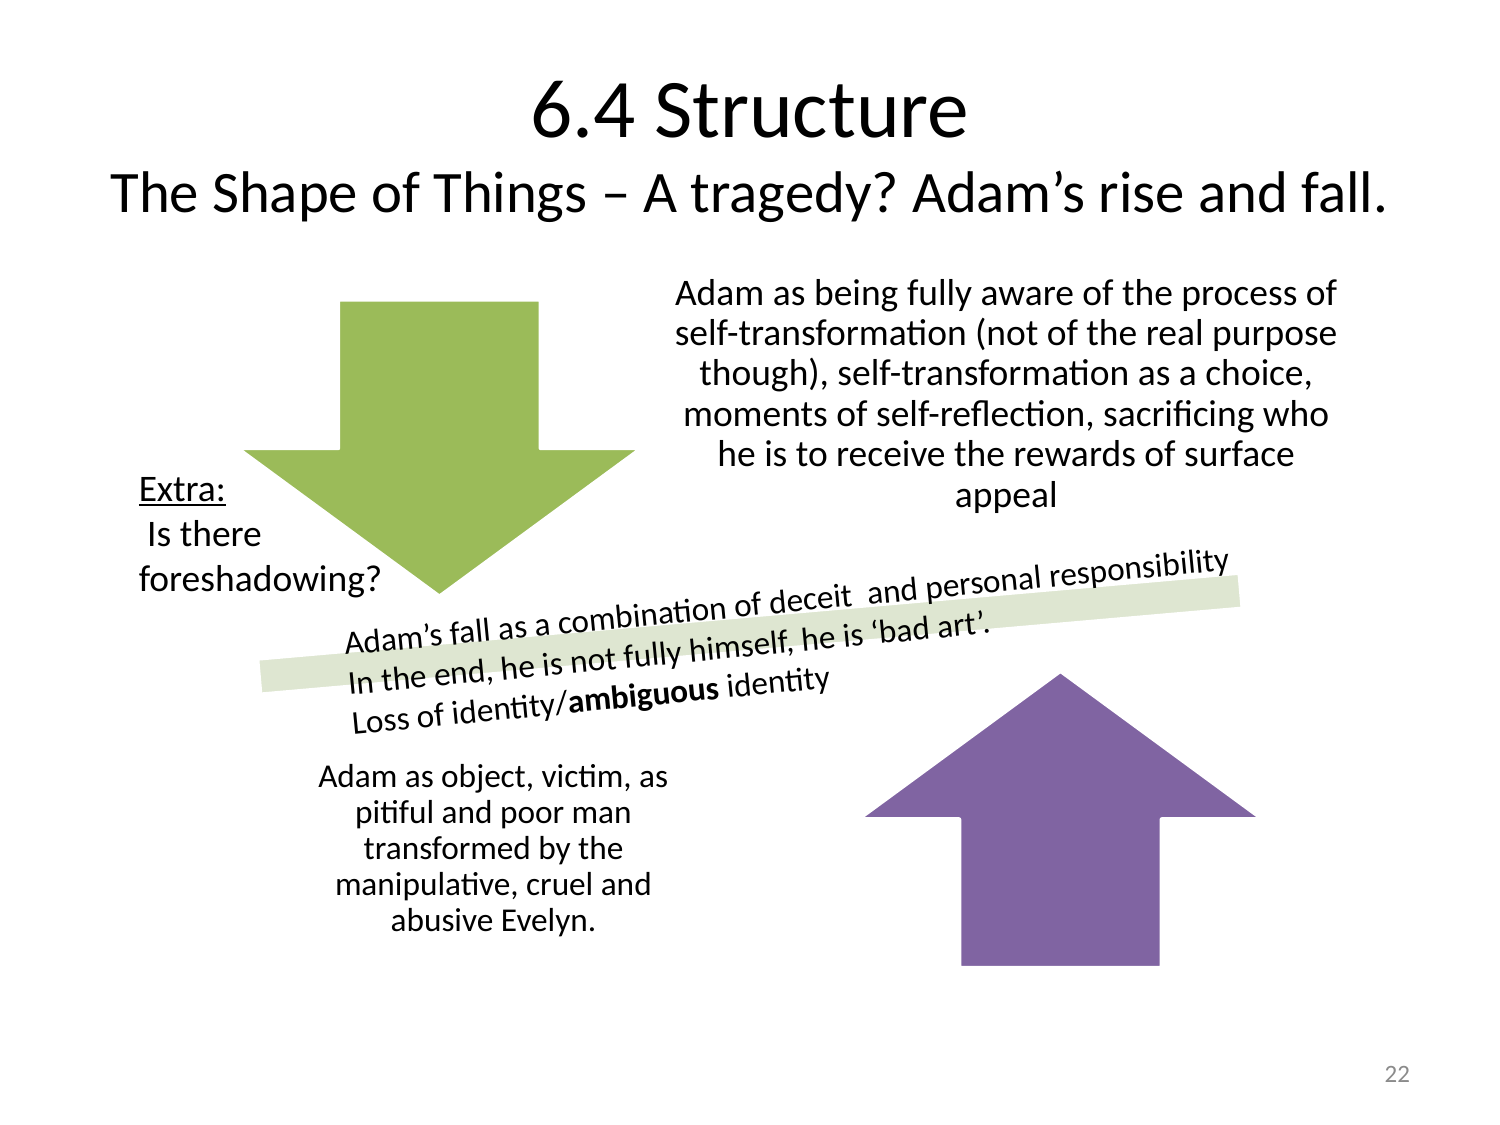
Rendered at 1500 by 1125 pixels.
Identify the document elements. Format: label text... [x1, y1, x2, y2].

title 6.4 Structure The Shape of Things – A tragedy? Adam’s rise and fall. [75, 45, 1425, 233]
slide_number 22 [1074, 1042, 1425, 1103]
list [74, 262, 1426, 1006]
